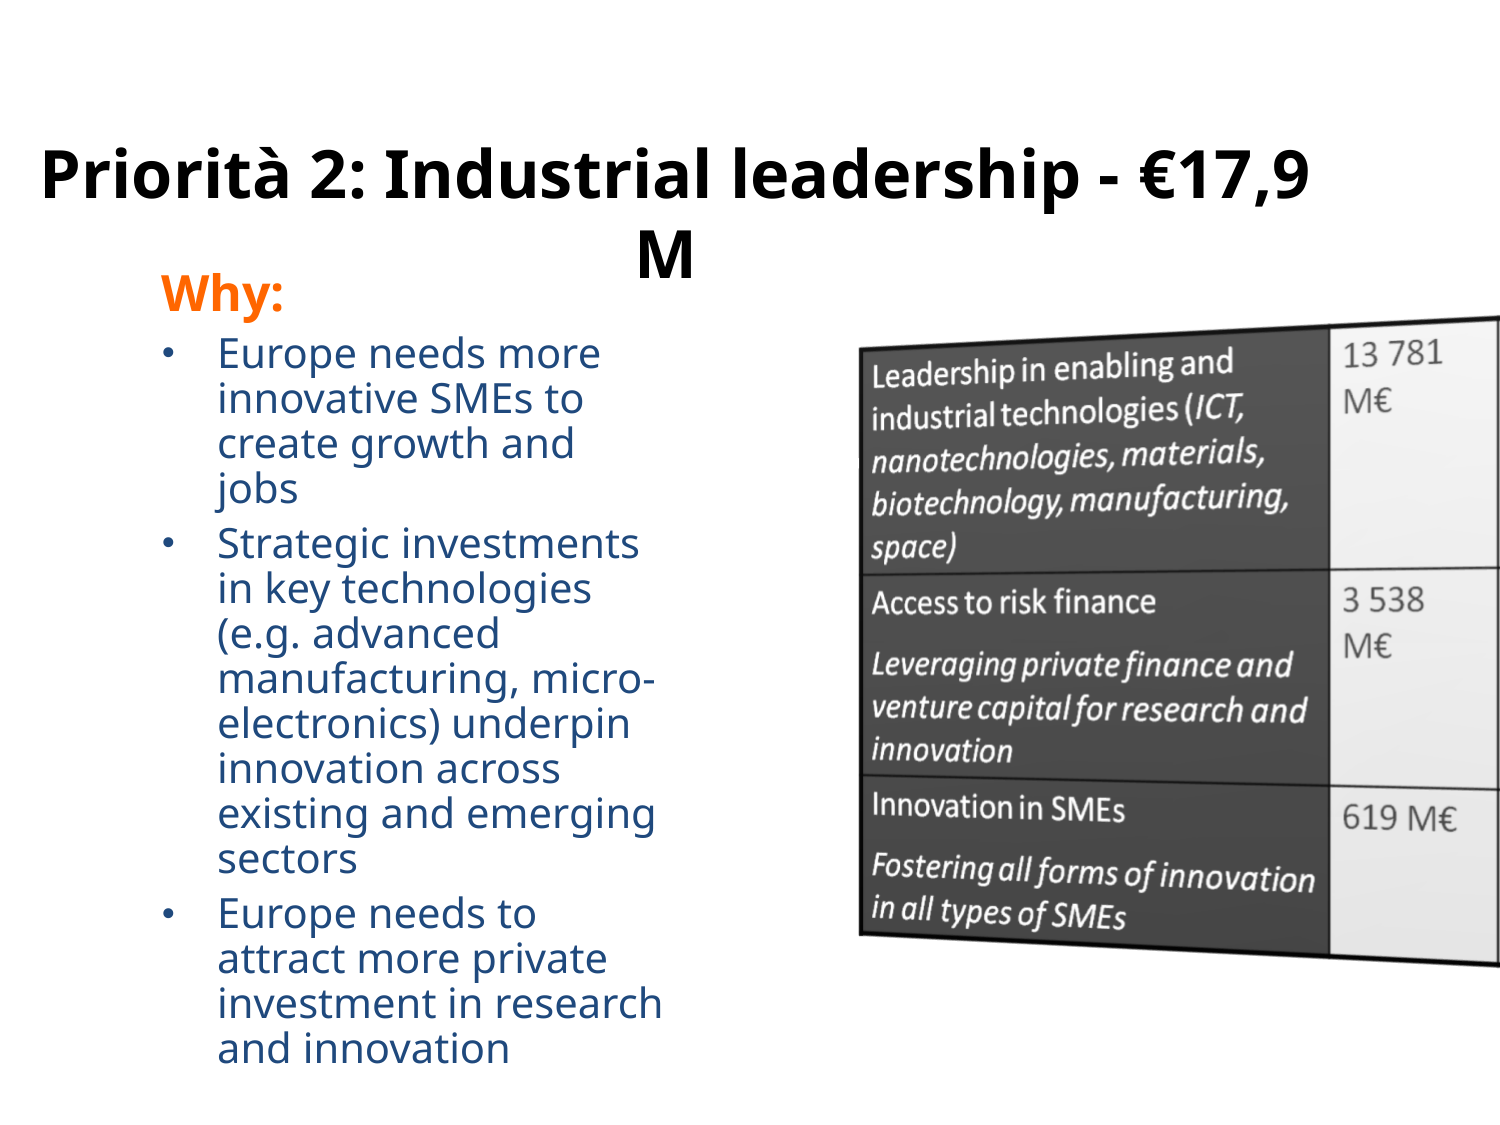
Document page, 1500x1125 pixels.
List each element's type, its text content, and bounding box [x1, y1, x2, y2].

picture [848, 294, 1500, 988]
text_box Priorità 2: Industrial leadership - €17,9 M [0, 125, 1350, 244]
text_box Why: Europe needs more innovative SMEs to create growth and jobs Strategic investments in key technologies (e.g. advanced manufacturing, micro-electronics) underpin innovation across existing and emerging sectors Europe needs to attract more private investment in research and innovation [147, 261, 680, 1047]
